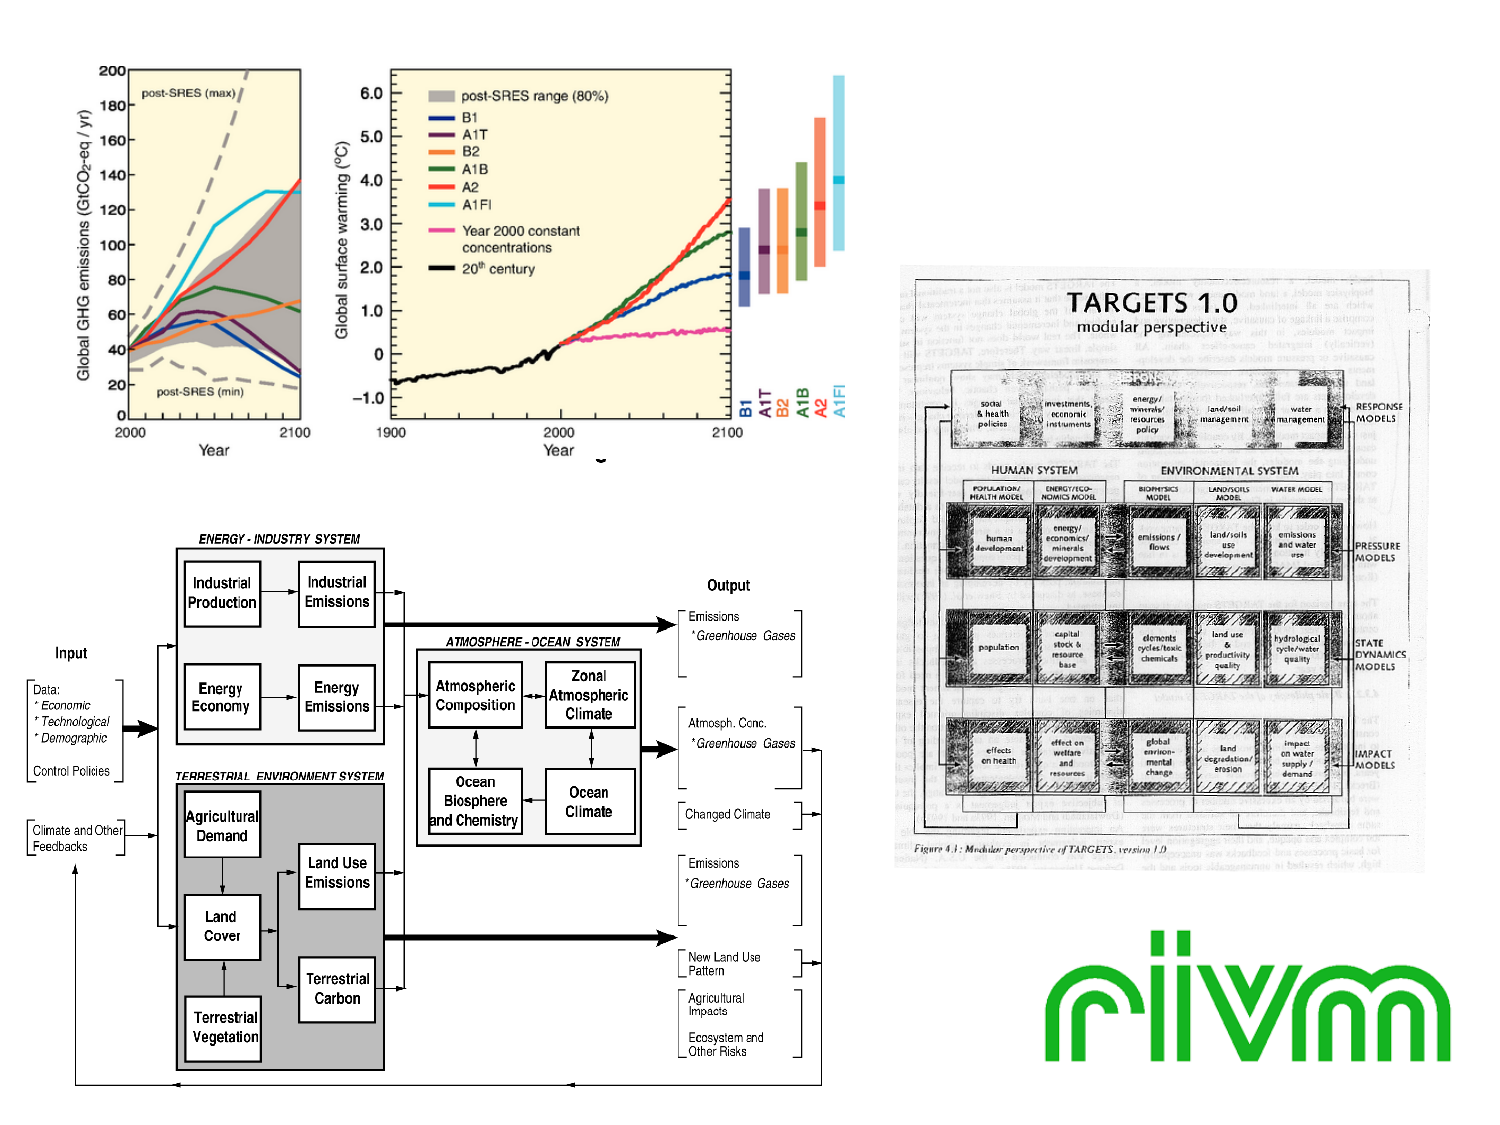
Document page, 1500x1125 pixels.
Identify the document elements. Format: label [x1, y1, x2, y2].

picture [893, 262, 1431, 875]
picture [20, 66, 845, 1090]
picture [1037, 922, 1459, 1071]
